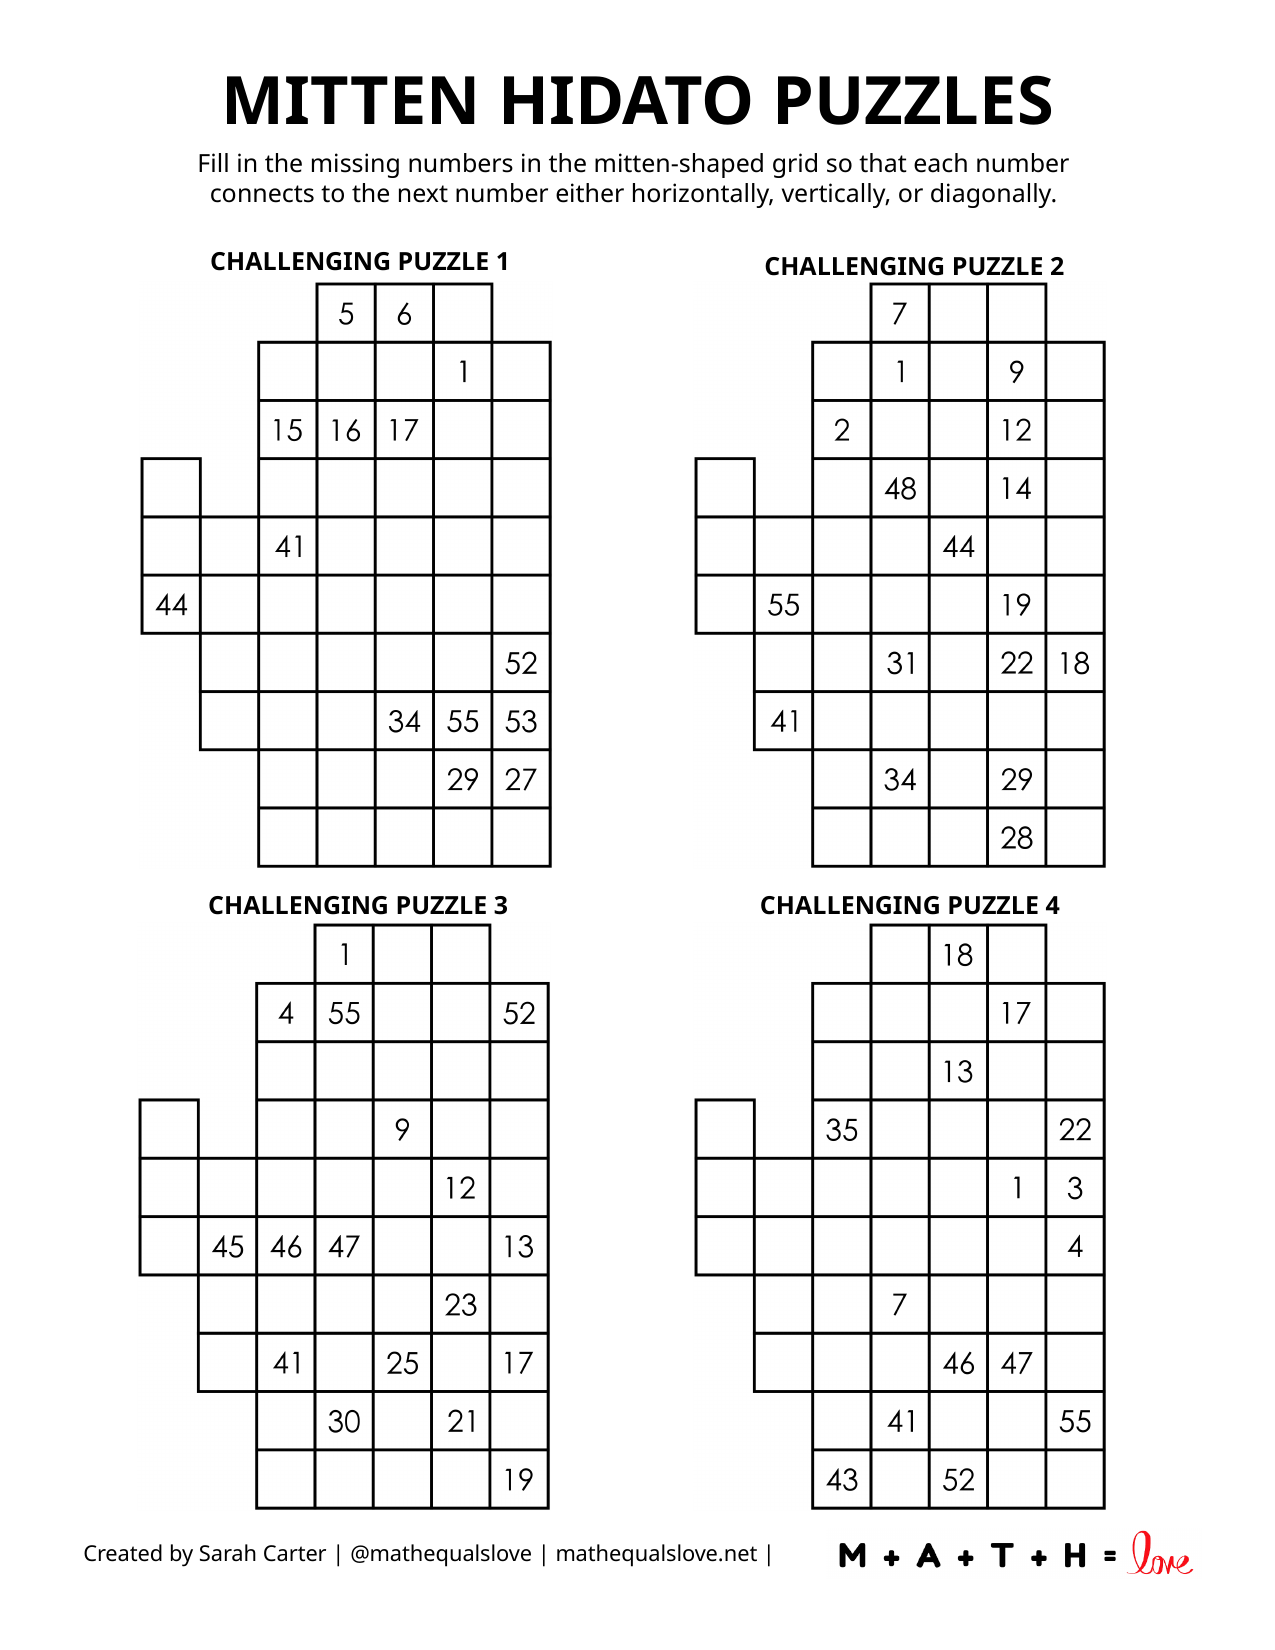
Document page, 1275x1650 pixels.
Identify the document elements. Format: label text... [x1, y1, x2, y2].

picture [693, 280, 1108, 870]
picture [139, 280, 554, 870]
text_box CHALLENGING PUZZLE 3 [118, 889, 598, 941]
text_box Created by Sarah Carter | @mathequalslove | mathequalslove.net | [68, 1532, 826, 1574]
text_box CHALLENGING PUZZLE 2 [674, 249, 1155, 301]
picture [136, 922, 551, 1511]
text_box Fill in the missing numbers in the mitten-shaped grid so that each number connects to the next number either horizontally, vertically, or diagonally. [0, 140, 1275, 216]
text_box CHALLENGING PUZZLE 1 [120, 245, 600, 297]
picture [826, 1528, 1203, 1579]
text_box MITTEN HIDATO PUZZLES [66, 50, 1211, 140]
text_box CHALLENGING PUZZLE 4 [670, 889, 1150, 941]
picture [693, 922, 1108, 1511]
